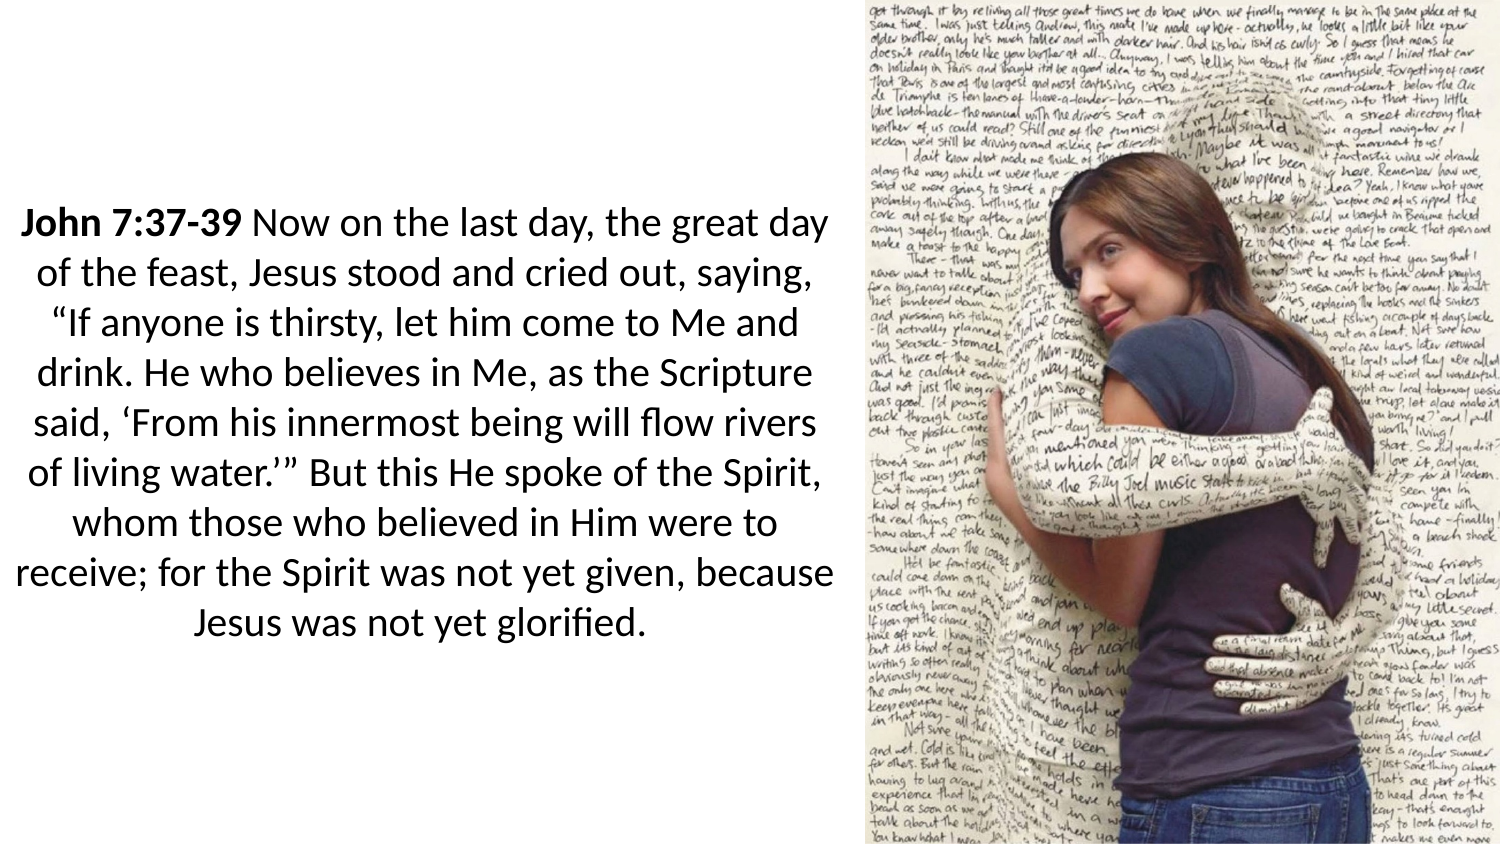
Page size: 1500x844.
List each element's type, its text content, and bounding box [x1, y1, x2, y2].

text_box John 7:37-39 Now on the last day, the great day of the feast, Jesus stood and cried out, saying, “If anyone is thirsty, let him come to Me and drink. He who believes in Me, as the Scripture said, ‘From his innermost being will flow rivers of living water.’” But this He spoke of the Spirit, whom those who believed in Him were to receive; for the Spirit was not yet given, because Jesus was not yet glorified. [0, 187, 851, 652]
picture [864, 0, 1500, 844]
